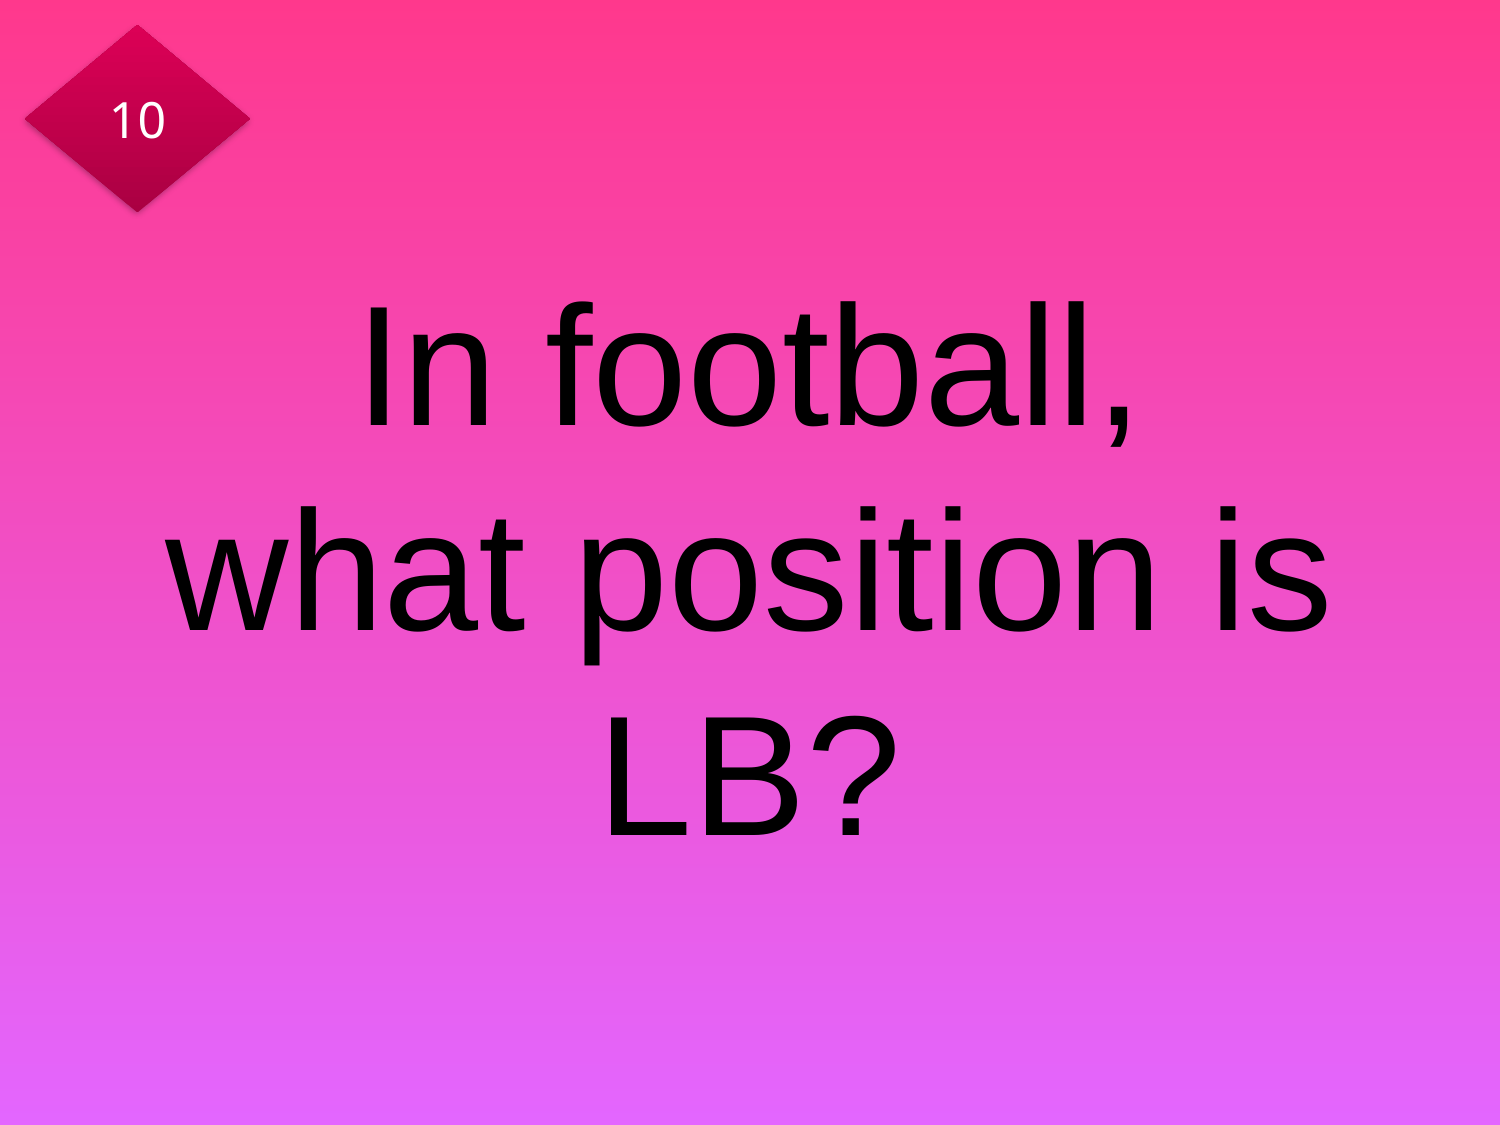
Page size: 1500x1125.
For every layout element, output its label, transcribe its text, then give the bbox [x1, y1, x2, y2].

text_box 10 [24, 24, 250, 213]
title In football, what position is LB? [137, 99, 1363, 1026]
